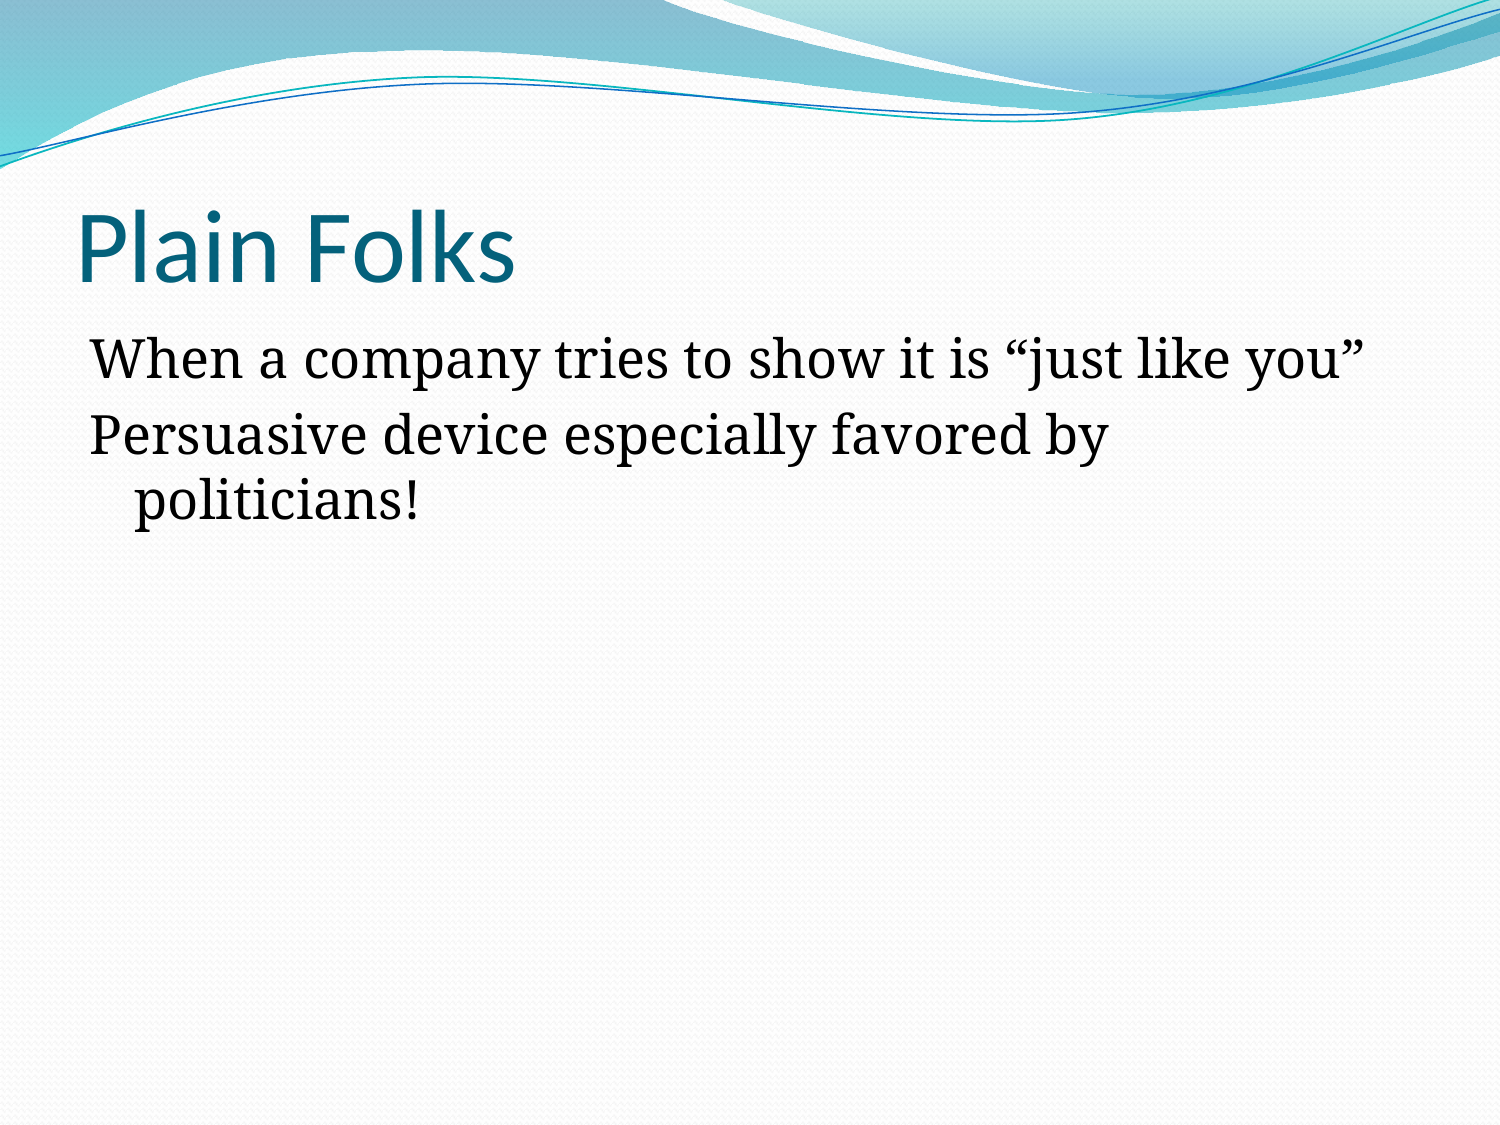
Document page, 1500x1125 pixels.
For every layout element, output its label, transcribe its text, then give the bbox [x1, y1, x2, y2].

title Plain Folks [75, 115, 1425, 303]
list When a company tries to show it is “just like you” Persuasive device especially favored by politicians! [75, 317, 1425, 1038]
